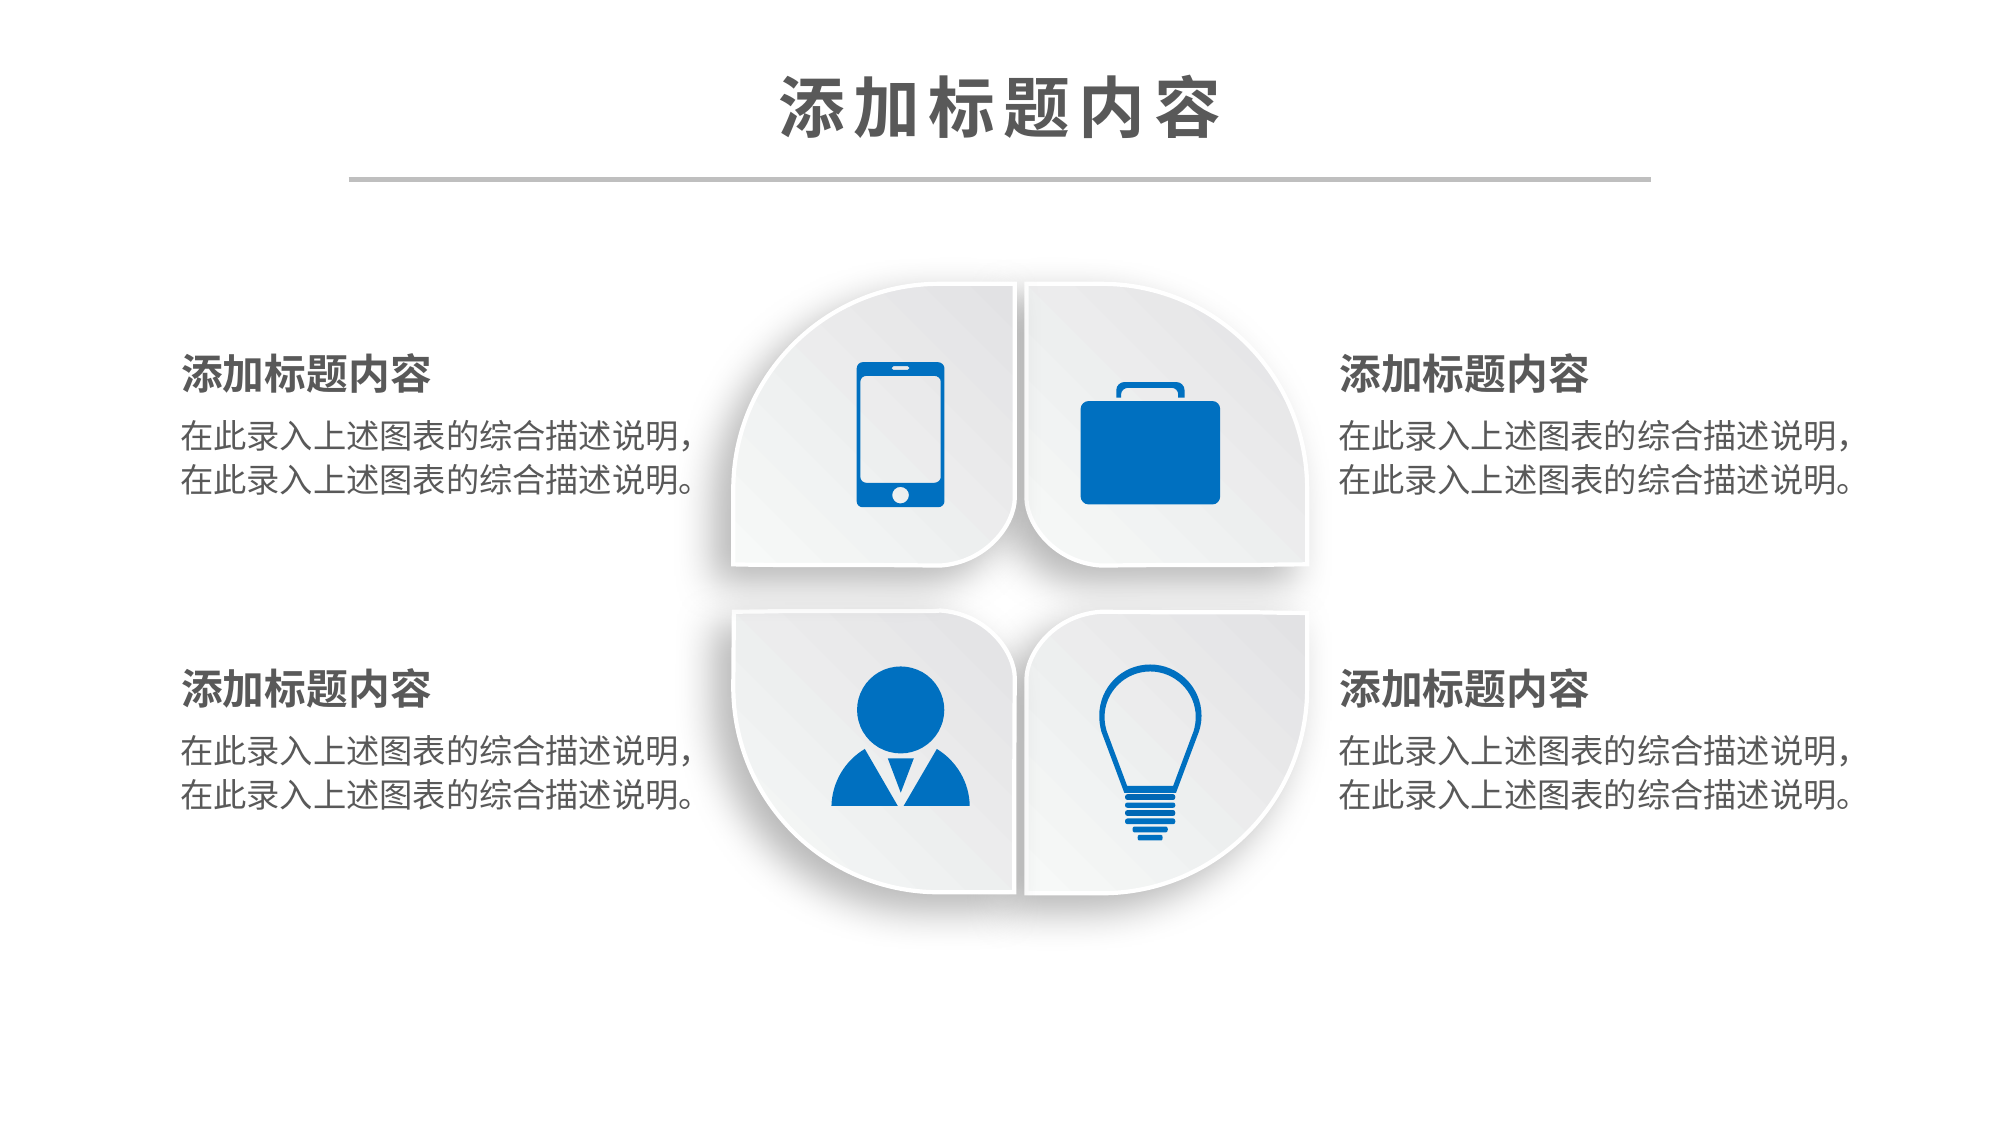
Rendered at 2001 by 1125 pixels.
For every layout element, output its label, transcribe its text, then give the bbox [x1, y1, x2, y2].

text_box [1026, 611, 1308, 894]
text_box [733, 610, 1015, 893]
text_box 在此录入上述图表的综合描述说明， 在此录入上述图表的综合描述说明。 [165, 718, 723, 822]
text_box 添加标题内容 [166, 655, 447, 718]
text_box 在此录入上述图表的综合描述说明， 在此录入上述图表的综合描述说明。 [165, 403, 713, 507]
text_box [1026, 283, 1308, 566]
text_box 添加标题内容 [166, 340, 447, 403]
text_box 在此录入上述图表的综合描述说明， 在此录入上述图表的综合描述说明。 [1323, 718, 2000, 822]
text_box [733, 283, 1015, 566]
text_box 添加标题内容 [1324, 655, 1605, 718]
text_box 在此录入上述图表的综合描述说明， 在此录入上述图表的综合描述说明。 [1323, 403, 2000, 507]
text_box 添加标题内容 [1324, 340, 1605, 403]
